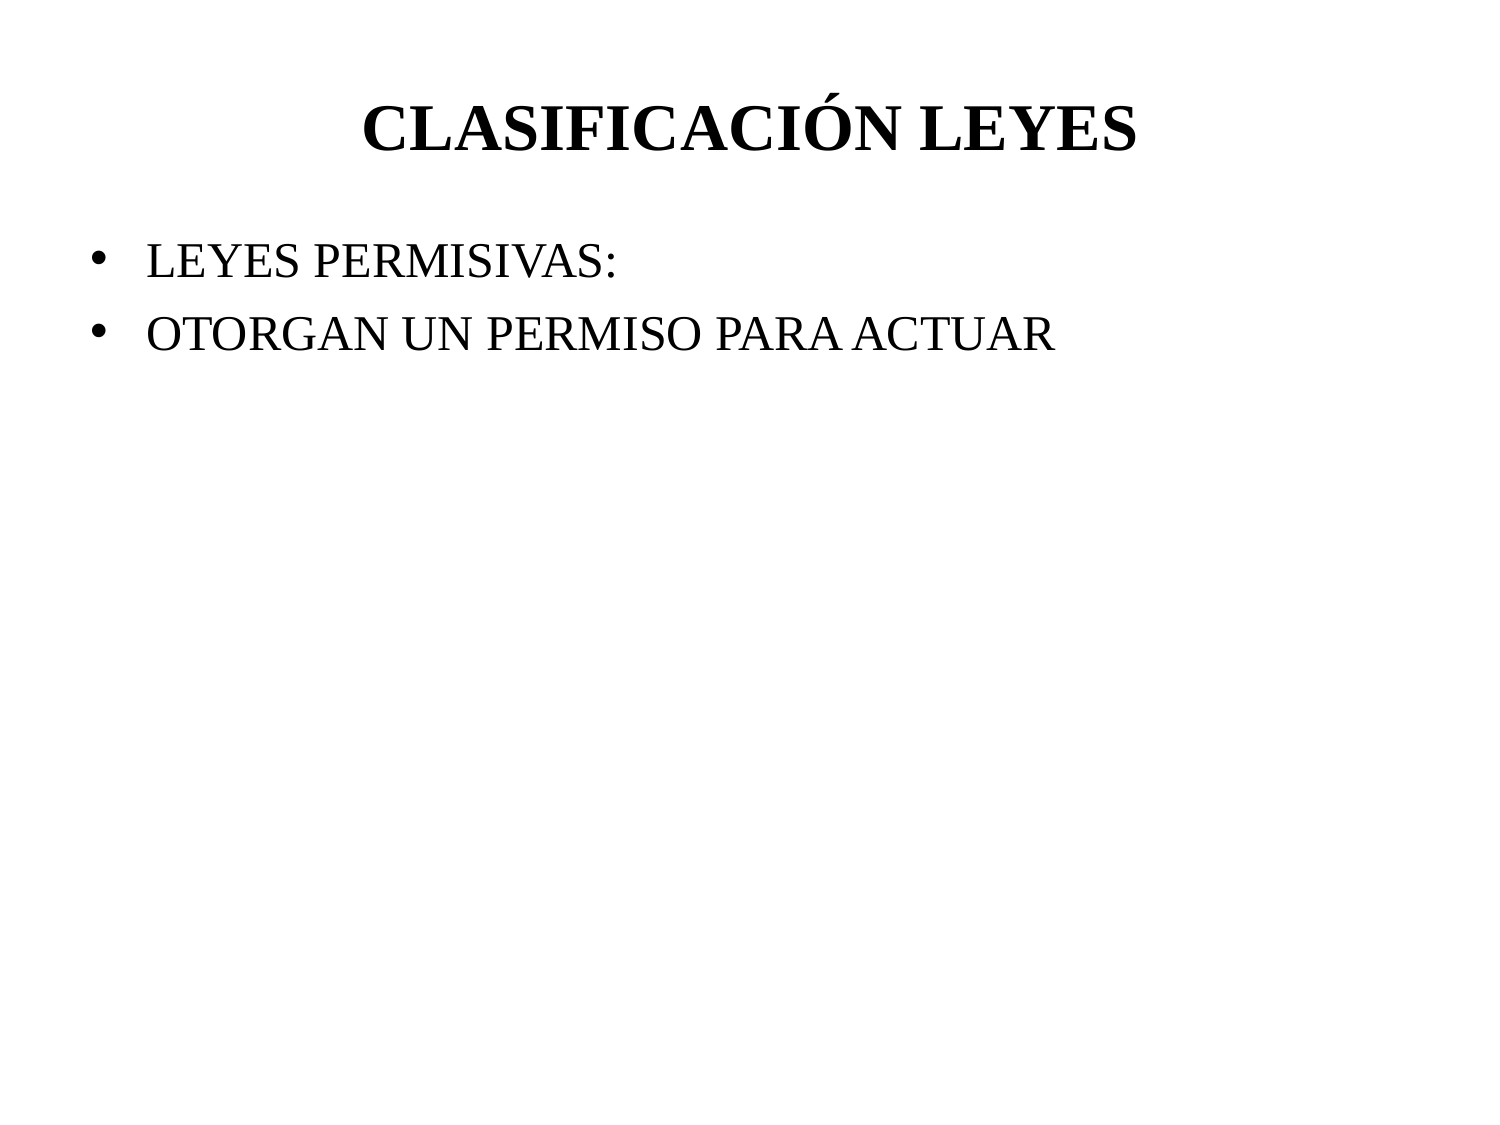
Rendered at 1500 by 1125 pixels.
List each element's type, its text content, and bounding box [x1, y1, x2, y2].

title CLASIFICACIÓN LEYES [75, 62, 1425, 185]
list LEYES PERMISIVAS: OTORGAN UN PERMISO PARA ACTUAR [75, 220, 1425, 1000]
